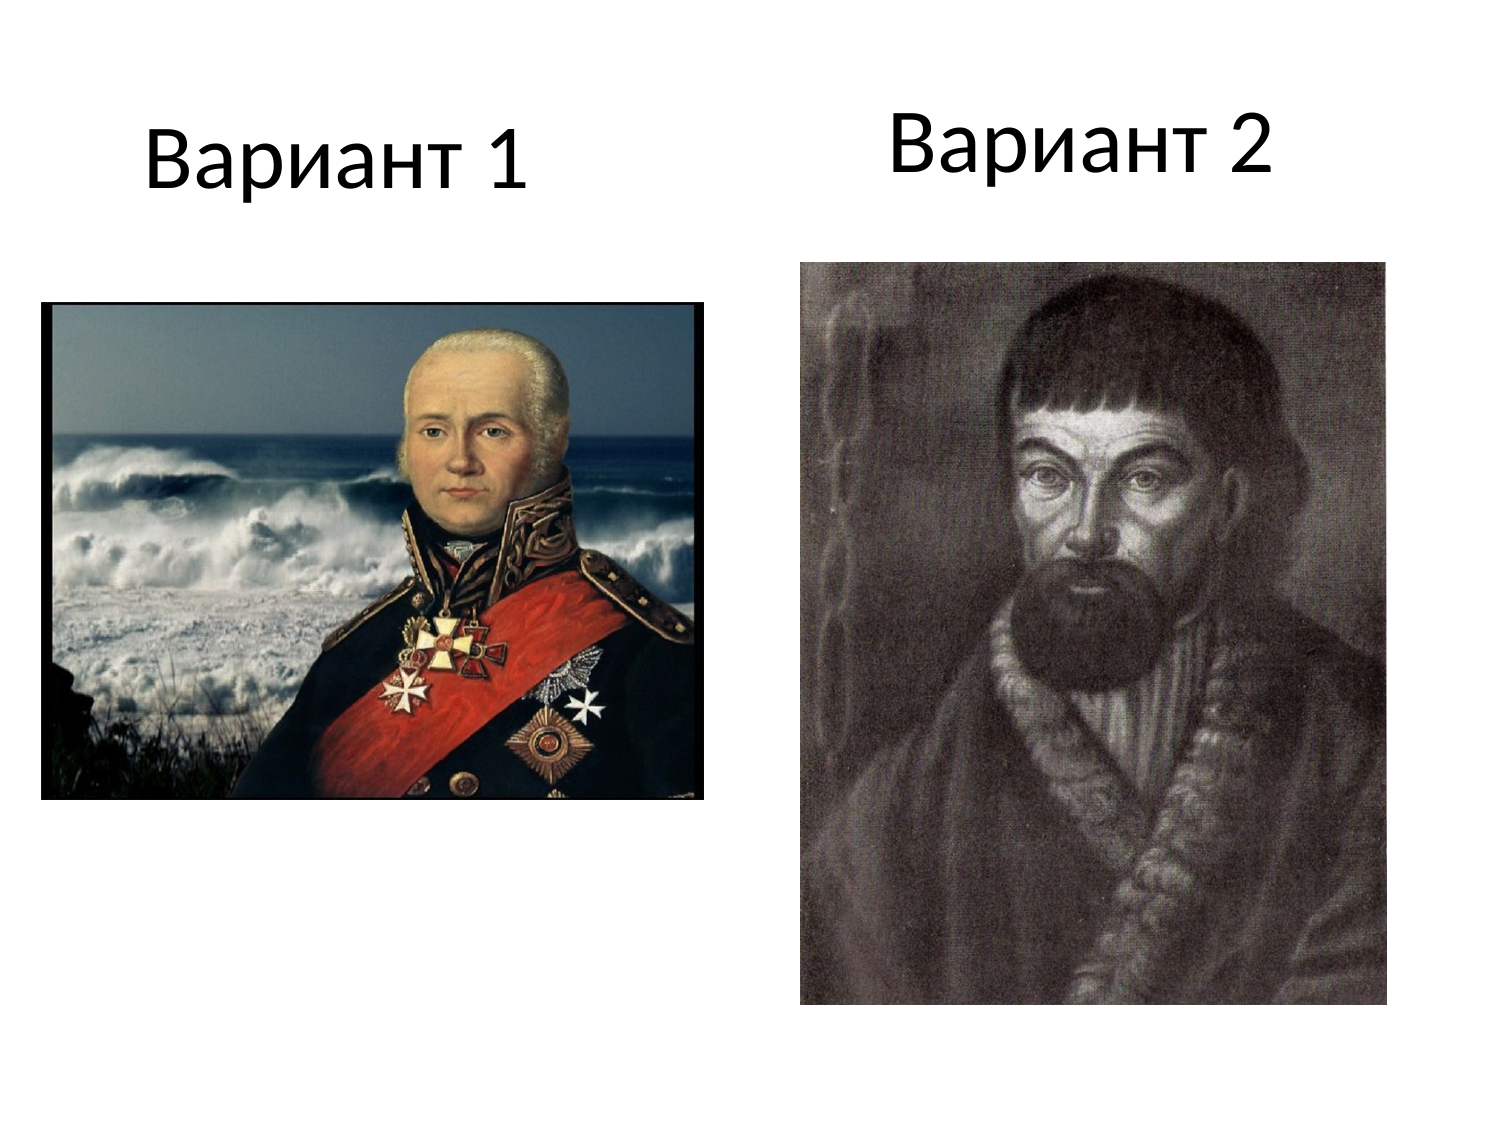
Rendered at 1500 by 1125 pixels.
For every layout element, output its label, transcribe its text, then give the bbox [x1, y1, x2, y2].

text_box Вариант 1 [99, 70, 575, 234]
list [40, 302, 704, 800]
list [800, 262, 1387, 1006]
title Вариант 2 [844, 54, 1319, 218]
